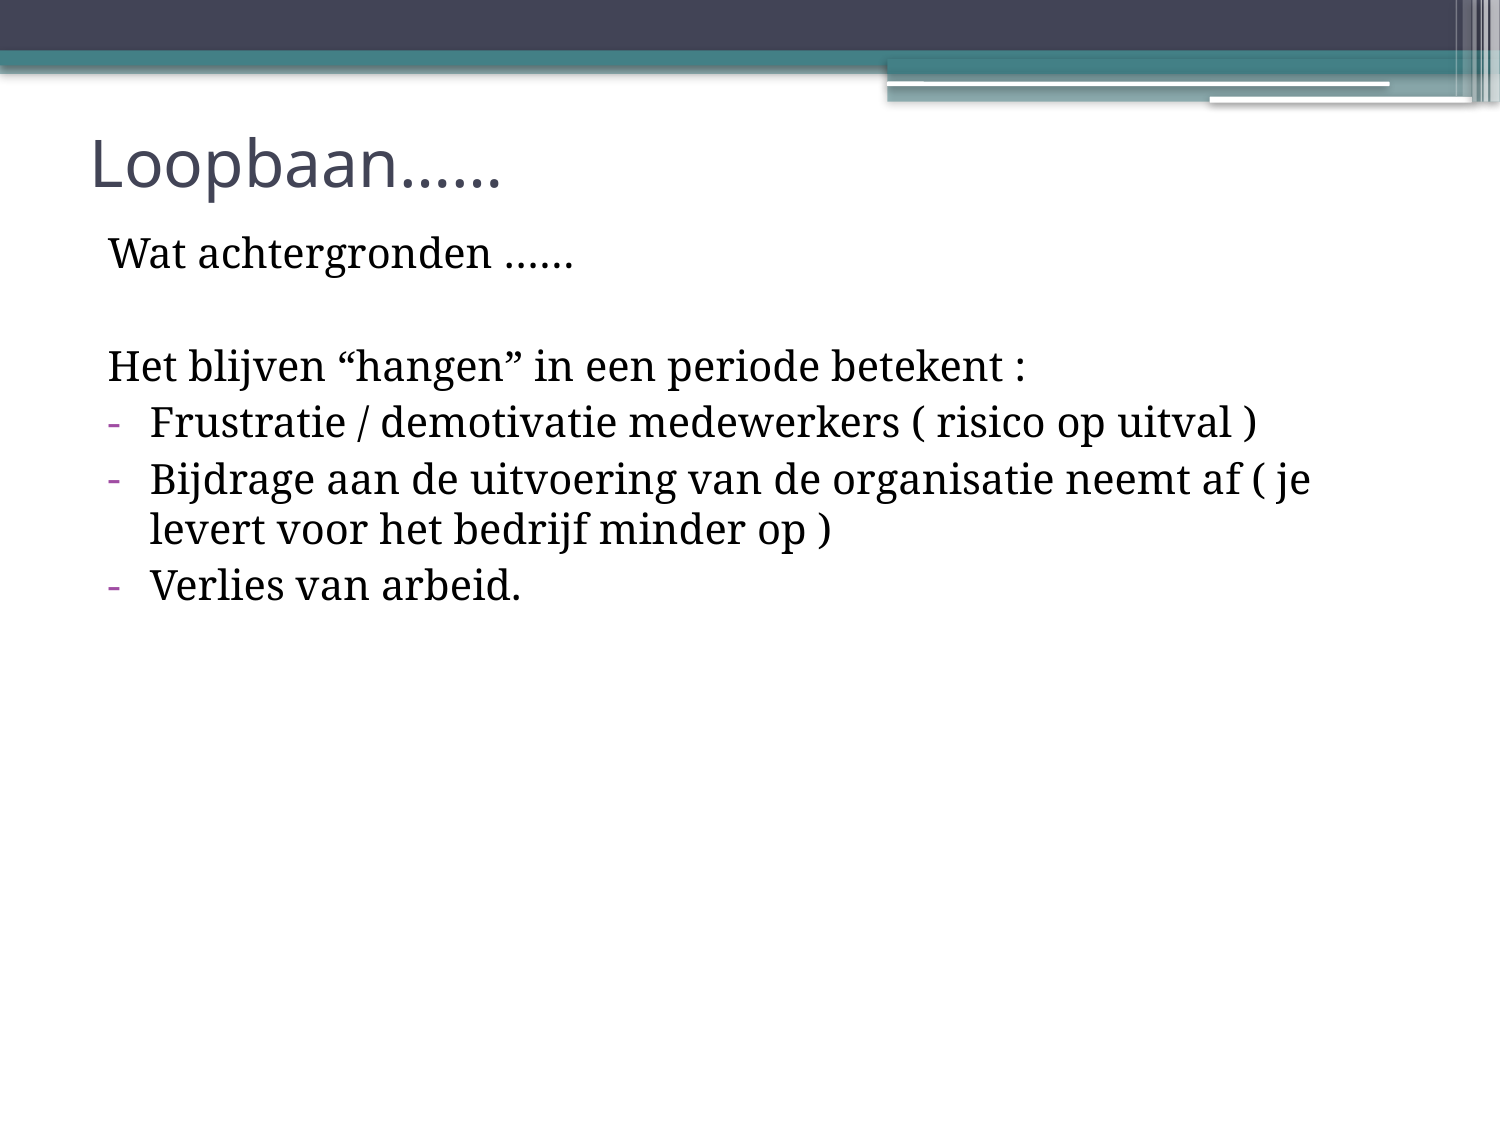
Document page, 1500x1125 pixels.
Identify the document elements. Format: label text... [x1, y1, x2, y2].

title Loopbaan…… [75, 113, 1425, 209]
list Wat achtergronden …… Het blijven “hangen” in een periode betekent : Frustratie / demotivatie medewerkers ( risico op uitval ) Bijdrage aan de uitvoering van de organisatie neemt af ( je levert voor het bedrijf minder op ) Verlies van arbeid. [75, 219, 1447, 1079]
